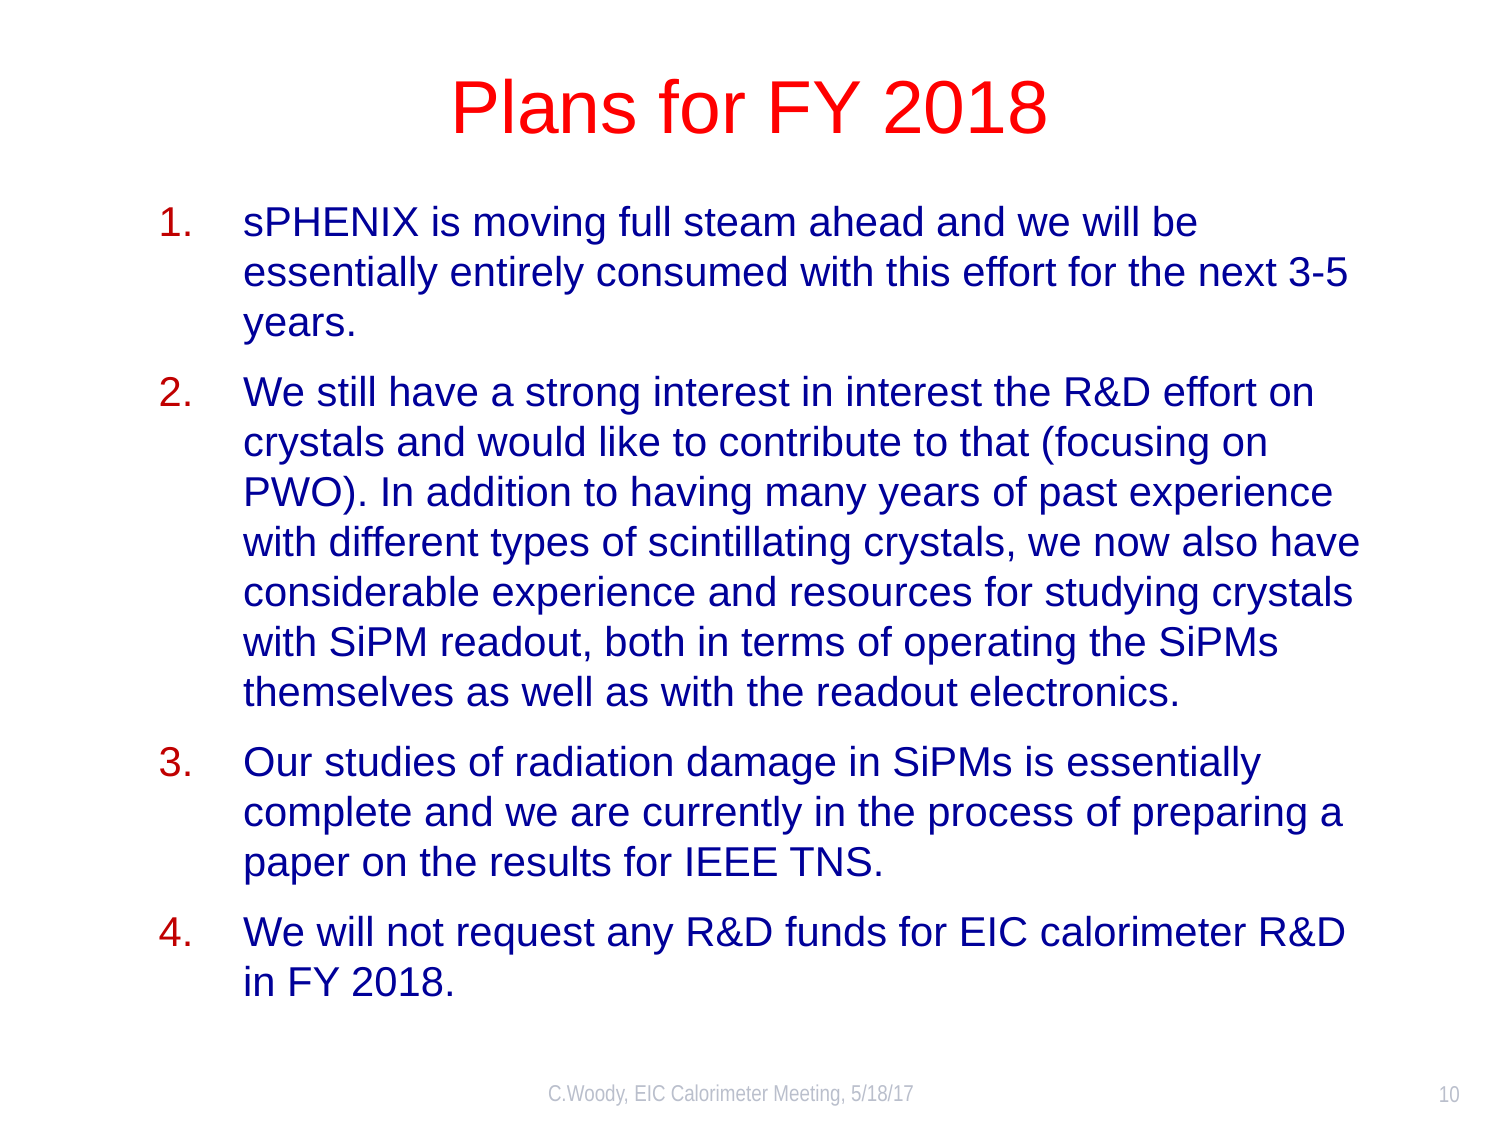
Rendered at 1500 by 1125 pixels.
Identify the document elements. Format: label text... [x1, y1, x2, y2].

slide_number 10 [1125, 1074, 1475, 1113]
text_box sPHENIX is moving full steam ahead and we will be essentially entirely consumed with this effort for the next 3-5 years. We still have a strong interest in interest the R&D effort on crystals and would like to contribute to that (focusing on PWO). In addition to having many years of past experience with different types of scintillating crystals, we now also have considerable experience and resources for studying crystals with SiPM readout, both in terms of operating the SiPMs themselves as well as with the readout electronics. Our studies of radiation damage in SiPMs is essentially complete and we are currently in the process of preparing a paper on the results for IEEE TNS. We will not request any R&D funds for EIC calorimeter R&D in FY 2018. [68, 187, 1394, 1013]
title Plans for FY 2018 [75, 45, 1425, 163]
footer C.Woody, EIC Calorimeter Meeting, 5/18/17 [450, 1072, 1013, 1113]
